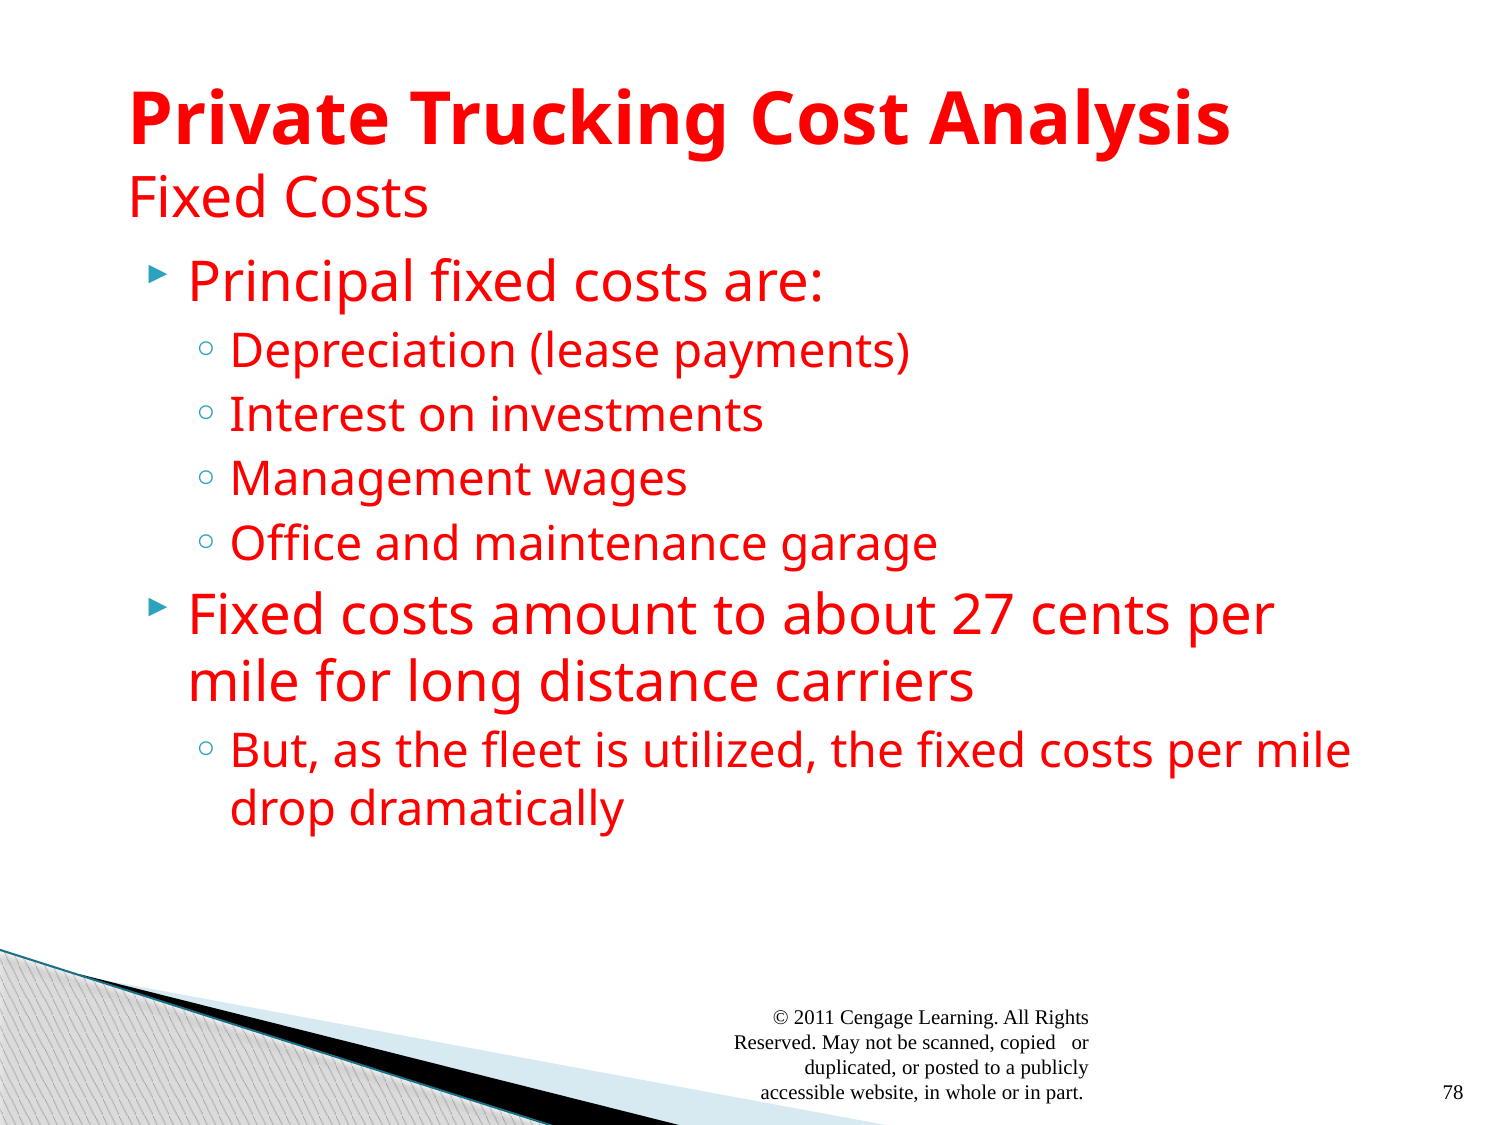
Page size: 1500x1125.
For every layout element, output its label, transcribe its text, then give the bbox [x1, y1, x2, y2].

title Private Trucking Cost Analysis Fixed Costs [112, 62, 1388, 238]
list Principal fixed costs are: Depreciation (lease payments) Interest on investments Management wages Office and maintenance garage Fixed costs amount to about 27 cents per mile for long distance carriers But, as the fleet is utilized, the fixed costs per mile drop dramatically [112, 238, 1388, 1001]
slide_number 78 [1418, 1051, 1479, 1112]
footer © 2011 Cengage Learning. All Rights Reserved. May not be scanned, copied or duplicated, or posted to a publicly accessible website, in whole or in part. [718, 1051, 1105, 1112]
